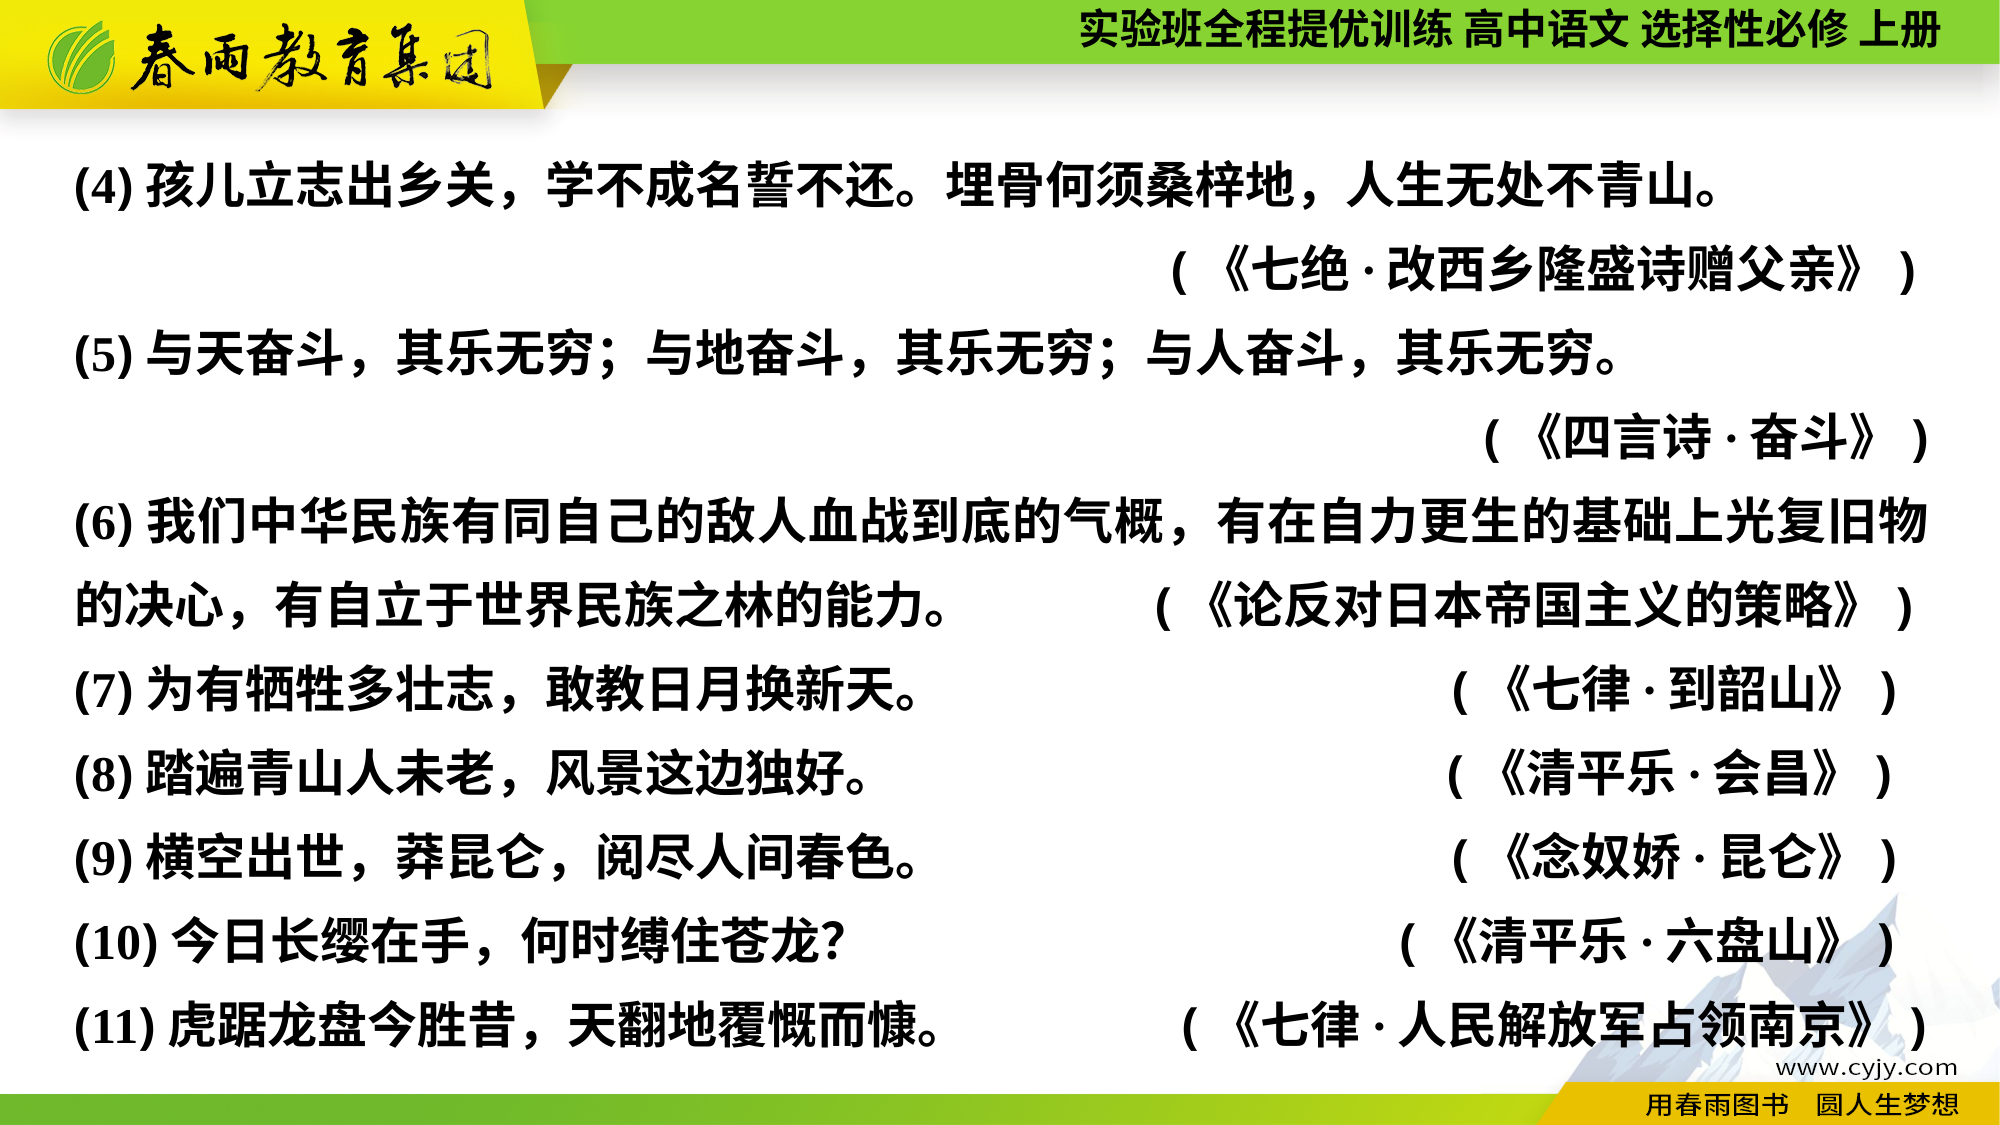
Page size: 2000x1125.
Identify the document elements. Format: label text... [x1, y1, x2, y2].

picture [0, 0, 2000, 1125]
list (4)孩儿立志出乡关，学不成名誓不还。埋骨何须桑梓地，人生无处不青山。 (《七绝·改西乡隆盛诗赠父亲》) (5)与天奋斗，其乐无穷；与地奋斗，其乐无穷；与人奋斗，其乐无穷。 (《四言诗·奋斗》) (6)我们中华民族有同自己的敌人血战到底的气概，有在自力更生的基础上光复旧物的决心，有自立于世界民族之林的能力。 (《论反对日本帝国主义的策略》) (7)为有牺牲多壮志，敢教日月换新天。 (《七律·到韶山》) (8)踏遍青山人未老，风景这边独好。 (《清平乐·会昌》) (9)横空出世，莽昆仑，阅尽人间春色。 (《念奴娇·昆仑》) (10)今日长缨在手，何时缚住苍龙？ (《清平乐·六盘山》) (11)虎踞龙盘今胜昔，天翻地覆慨而慷。 (《七律·人民解放军占领南京》) [59, 122, 1944, 1061]
